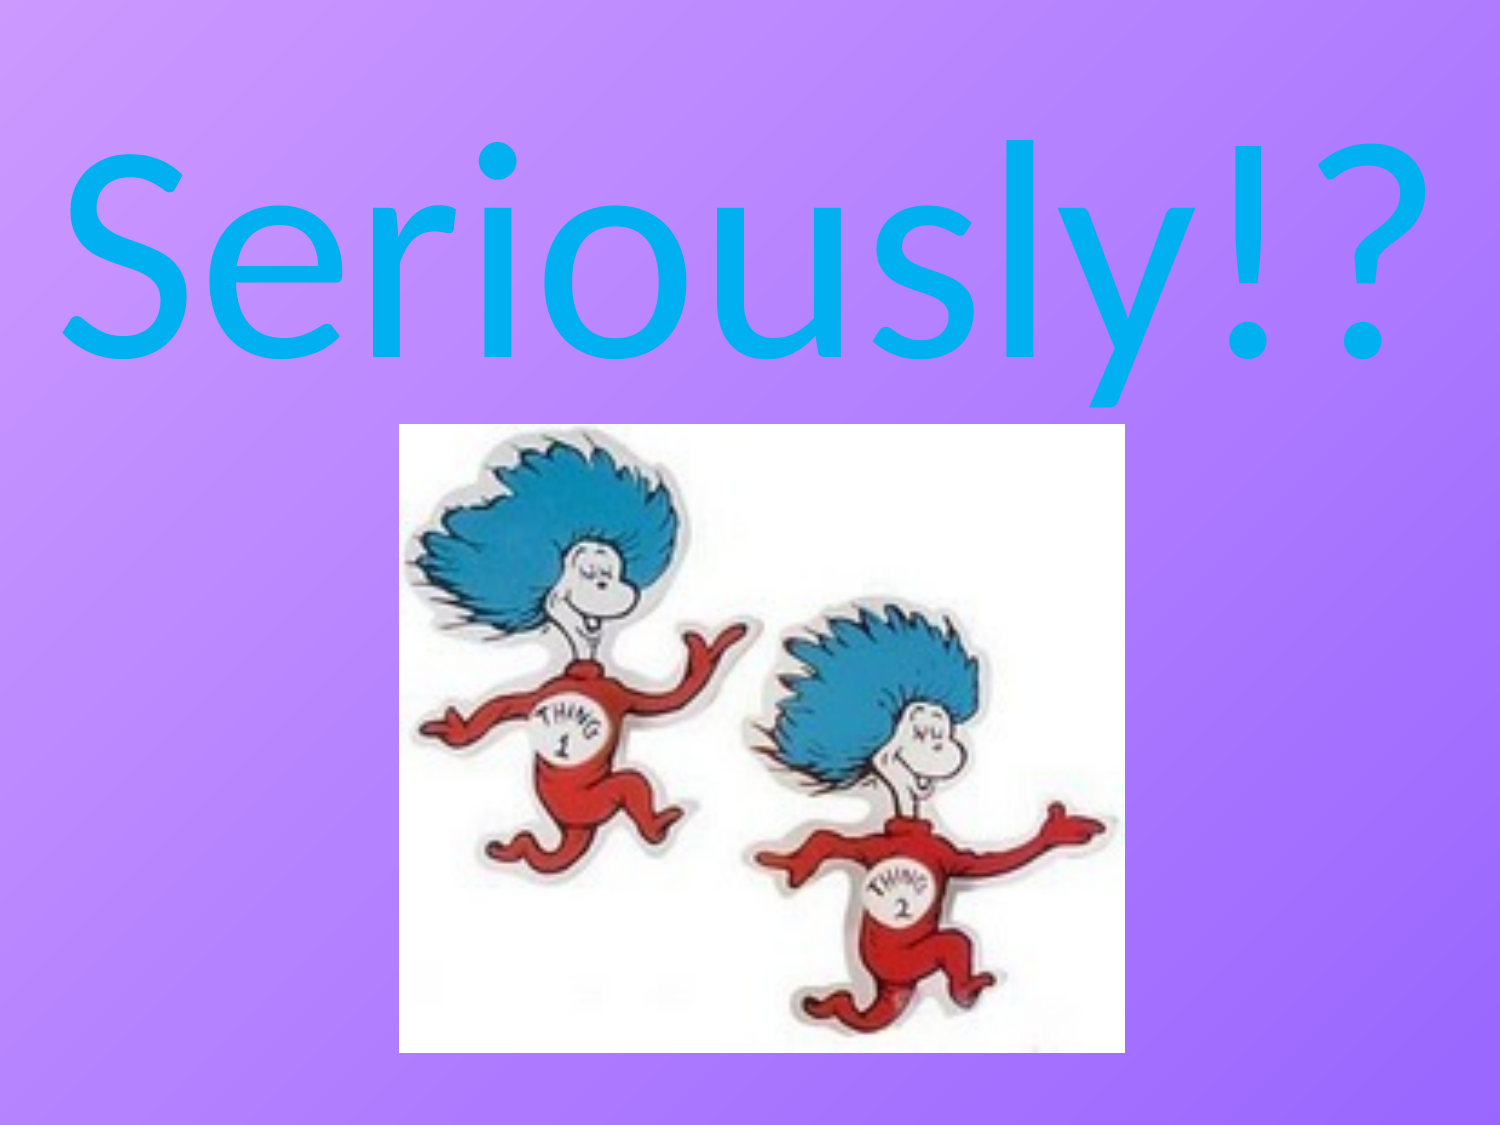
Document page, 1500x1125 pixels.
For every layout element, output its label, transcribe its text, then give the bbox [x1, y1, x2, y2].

text_box Seriously!? [0, 37, 1500, 428]
picture [399, 424, 1126, 1053]
